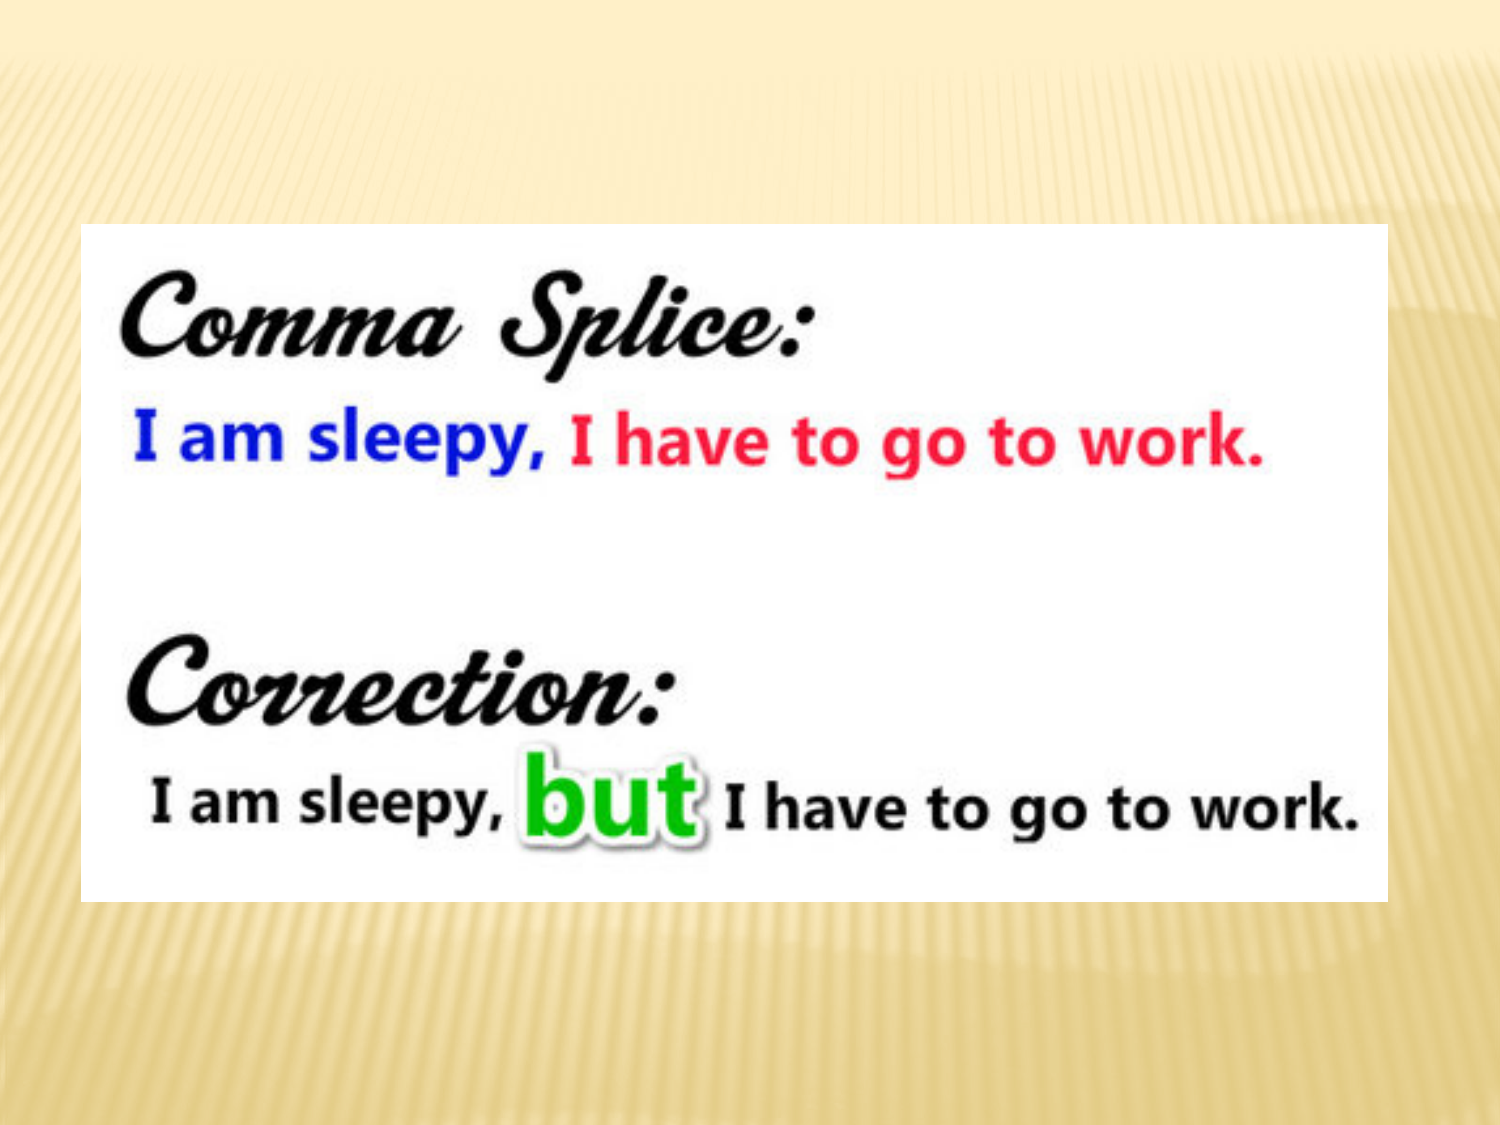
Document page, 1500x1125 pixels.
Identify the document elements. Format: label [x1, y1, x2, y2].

picture [81, 224, 1388, 902]
